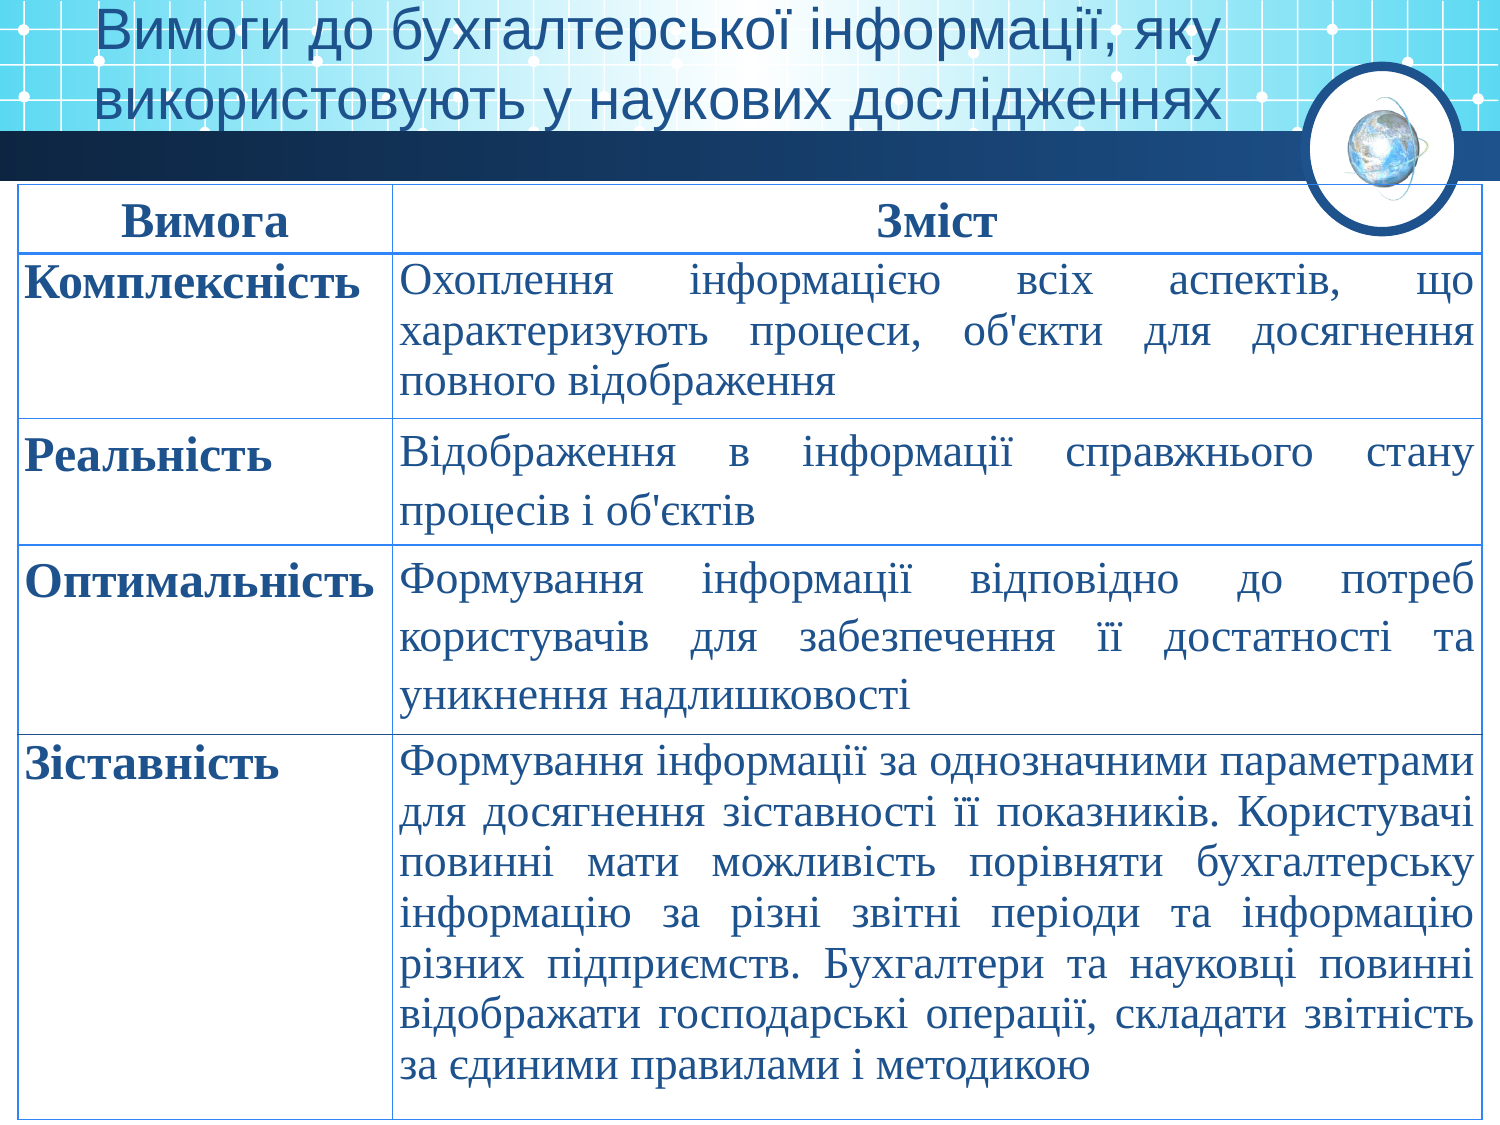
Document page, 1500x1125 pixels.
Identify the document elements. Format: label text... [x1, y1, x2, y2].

table_cell Формування інформації відповідно до потреб користувачів для забезпечення її достатності та уникнення надлишковості [393, 546, 1481, 734]
table_header Вимога [19, 185, 392, 252]
text_box Вимоги до бухгалтерської інформації, яку використовують у наукових дослідженнях [0, 0, 1317, 139]
table_cell Зіставність [19, 735, 392, 1119]
table_header Зміст [393, 185, 1481, 252]
table_cell Відображення в інформації справжнього стану процесів і об'єктів [393, 419, 1481, 544]
table_cell Реальність [19, 419, 392, 544]
table_cell Оптимальність [19, 546, 392, 734]
table_cell Формування інформації за однозначними параметрами для досягнення зіставності її показників. Користувачі повинні мати можливість порівняти бухгалтерську інформацію за різні звітні періоди та інформацію різних підприємств. Бухгалтери та науковці повинні відображати господарські операції, складати звітність за єдиними правилами і методикою [393, 735, 1481, 1119]
picture [1310, 72, 1454, 184]
table_cell Комплексність [19, 255, 392, 418]
table_cell Охоплення інформацією всіх аспектів, що характеризують процеси, об'єкти для досягнення повного відображення [393, 255, 1481, 418]
